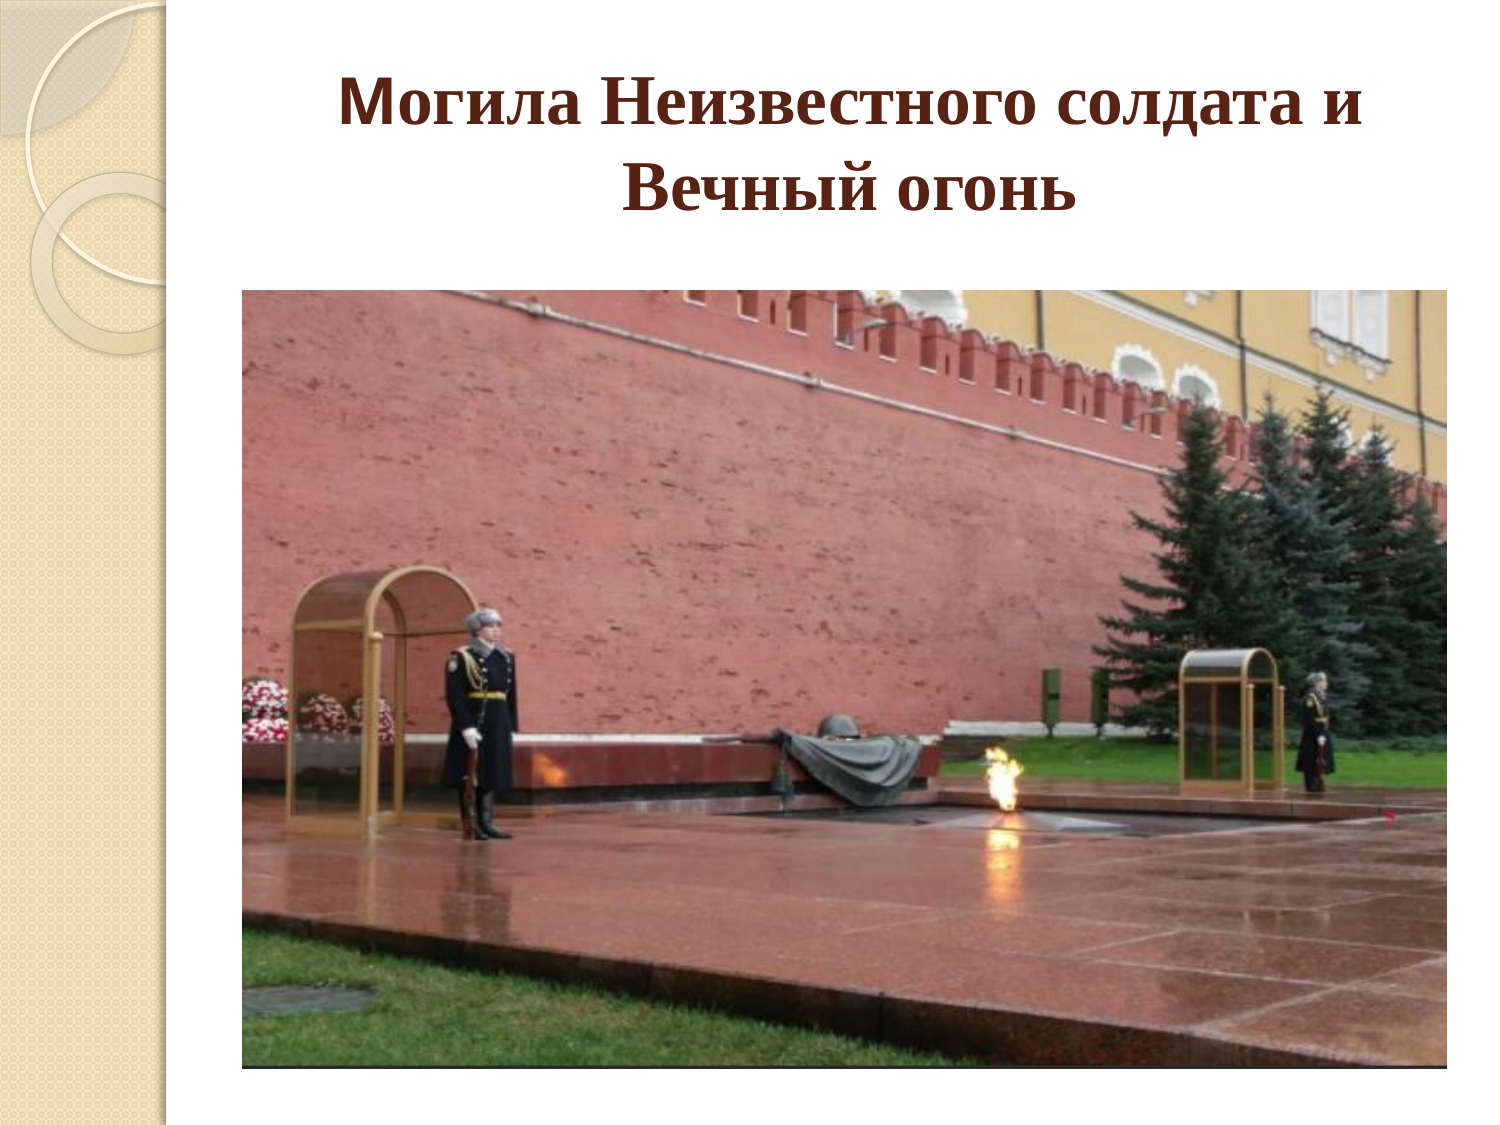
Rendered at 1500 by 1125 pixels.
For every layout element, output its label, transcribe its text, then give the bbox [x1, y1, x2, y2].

title Могила Неизвестного солдата и Вечный огонь [235, 45, 1466, 233]
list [241, 290, 1448, 1070]
